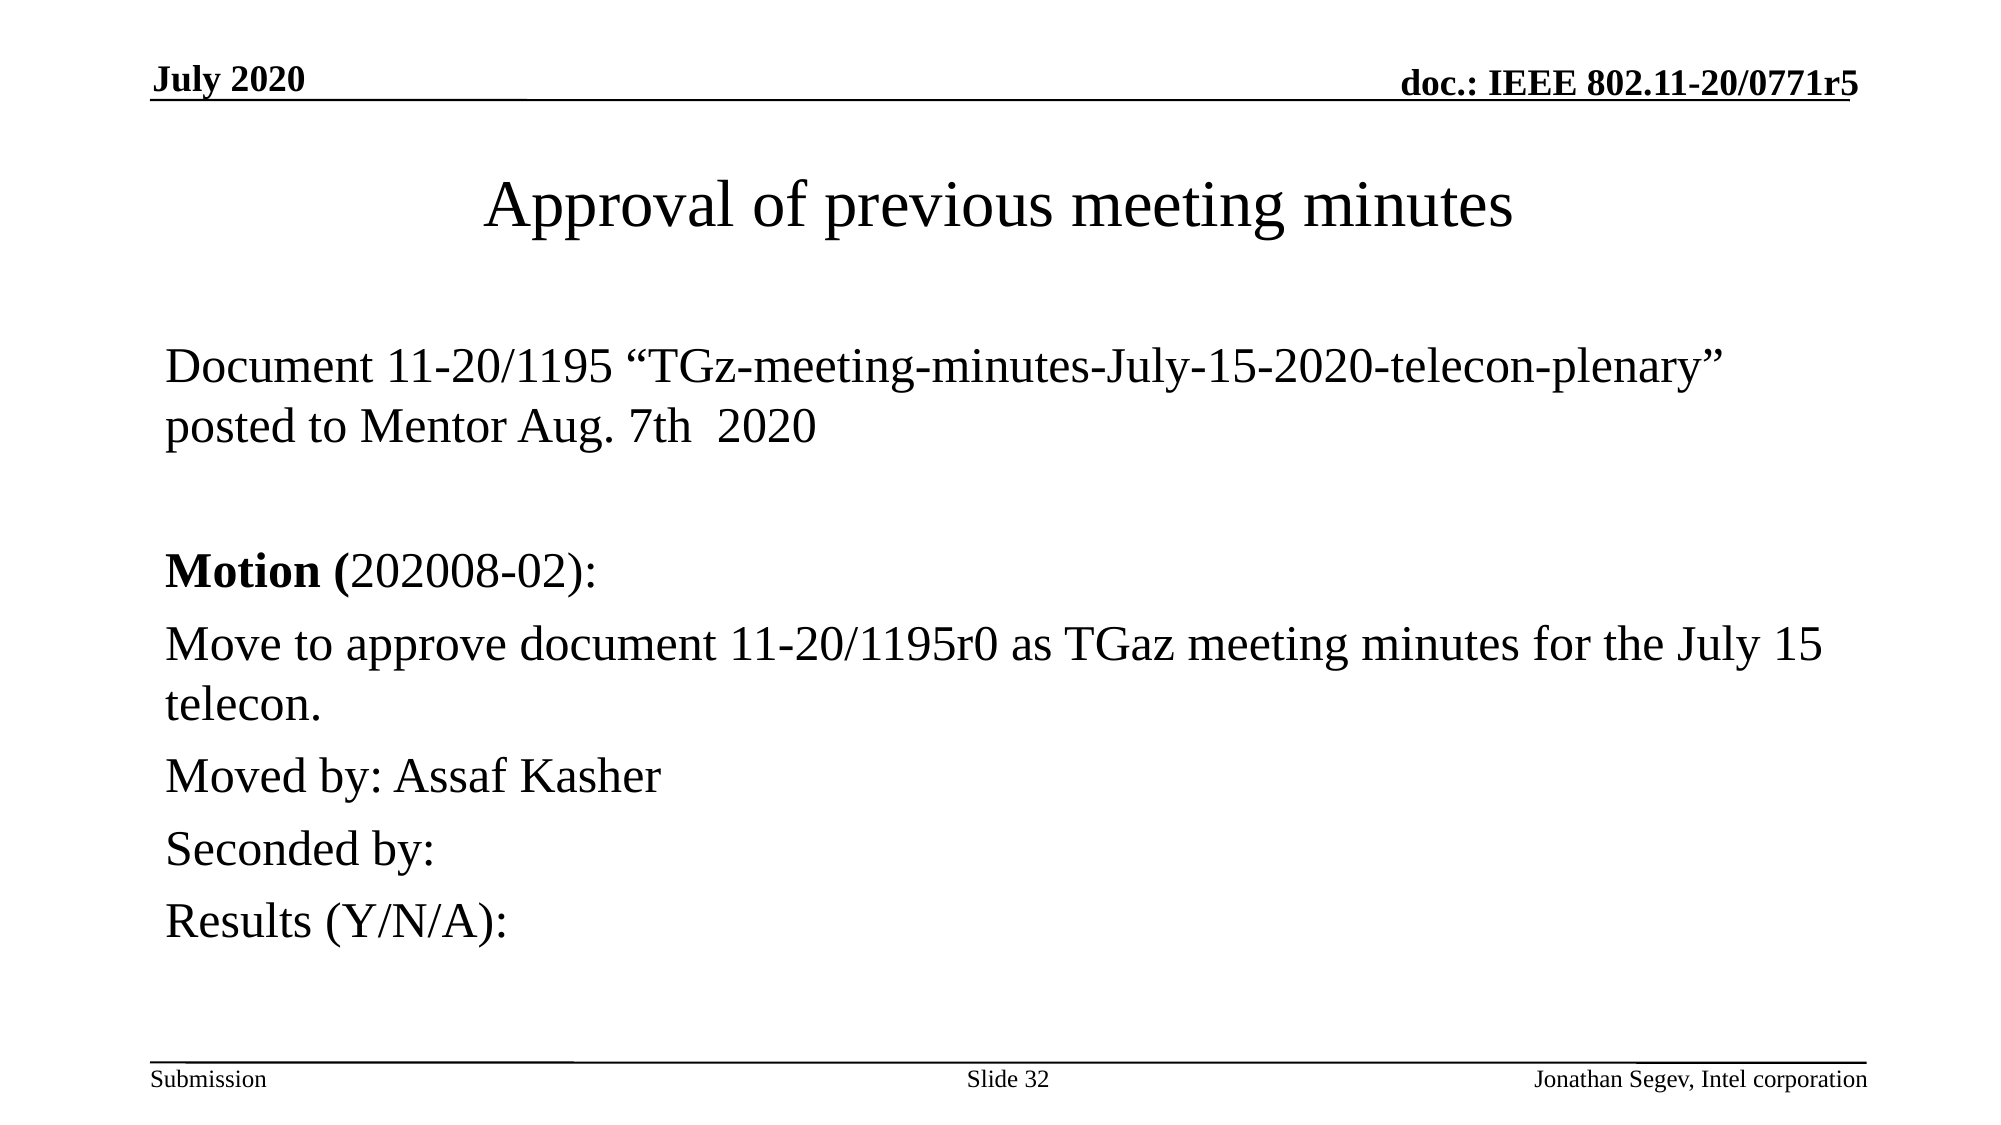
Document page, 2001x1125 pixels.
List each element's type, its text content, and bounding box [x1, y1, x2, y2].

slide_number Slide 32 [950, 1061, 1067, 1123]
title Approval of previous meeting minutes [149, 112, 1850, 288]
list Document 11-20/1195 “TGz-meeting-minutes-July-15-2020-telecon-plenary” posted to Mentor Aug. 7th 2020 Motion (202008-02): Move to approve document 11-20/1195r0 as TGaz meeting minutes for the July 15 telecon. Moved by: Assaf Kasher Seconded by: Results (Y/N/A): [149, 324, 1850, 1000]
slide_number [152, 54, 563, 100]
footer Jonathan Segev, Intel corporation [1171, 1061, 1869, 1093]
